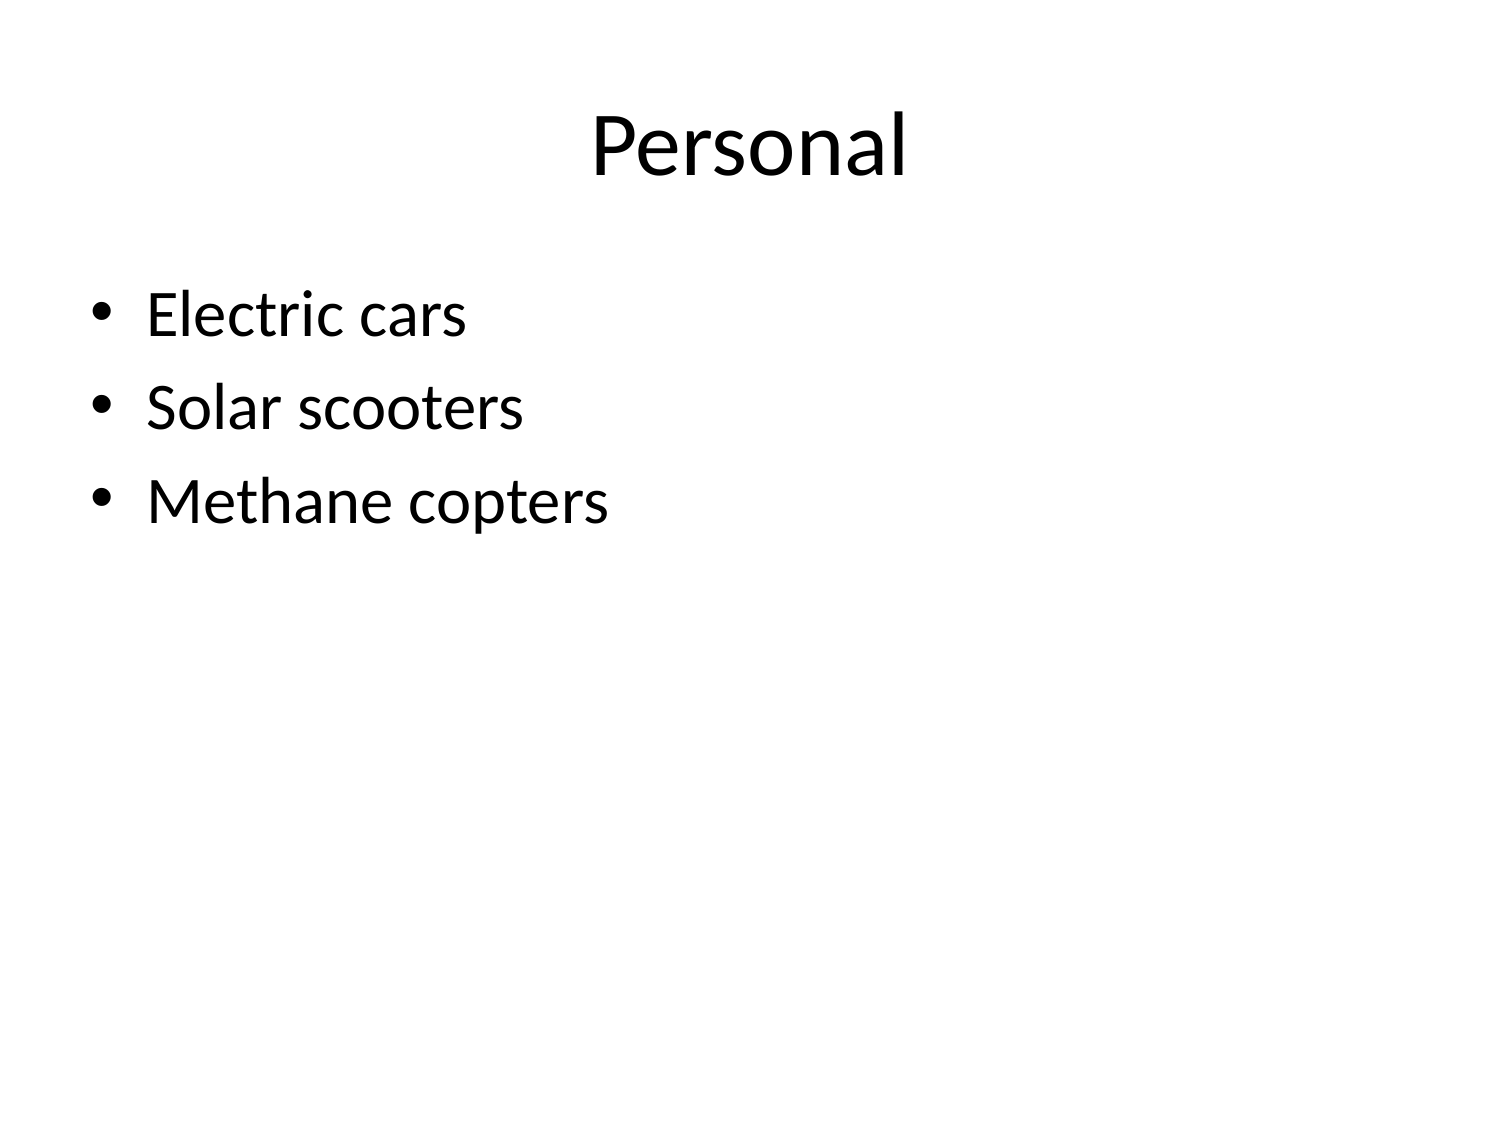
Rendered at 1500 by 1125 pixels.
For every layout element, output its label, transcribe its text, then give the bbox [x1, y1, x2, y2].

title Personal [75, 45, 1425, 233]
list Electric cars Solar scooters Methane copters [75, 262, 1425, 1005]
